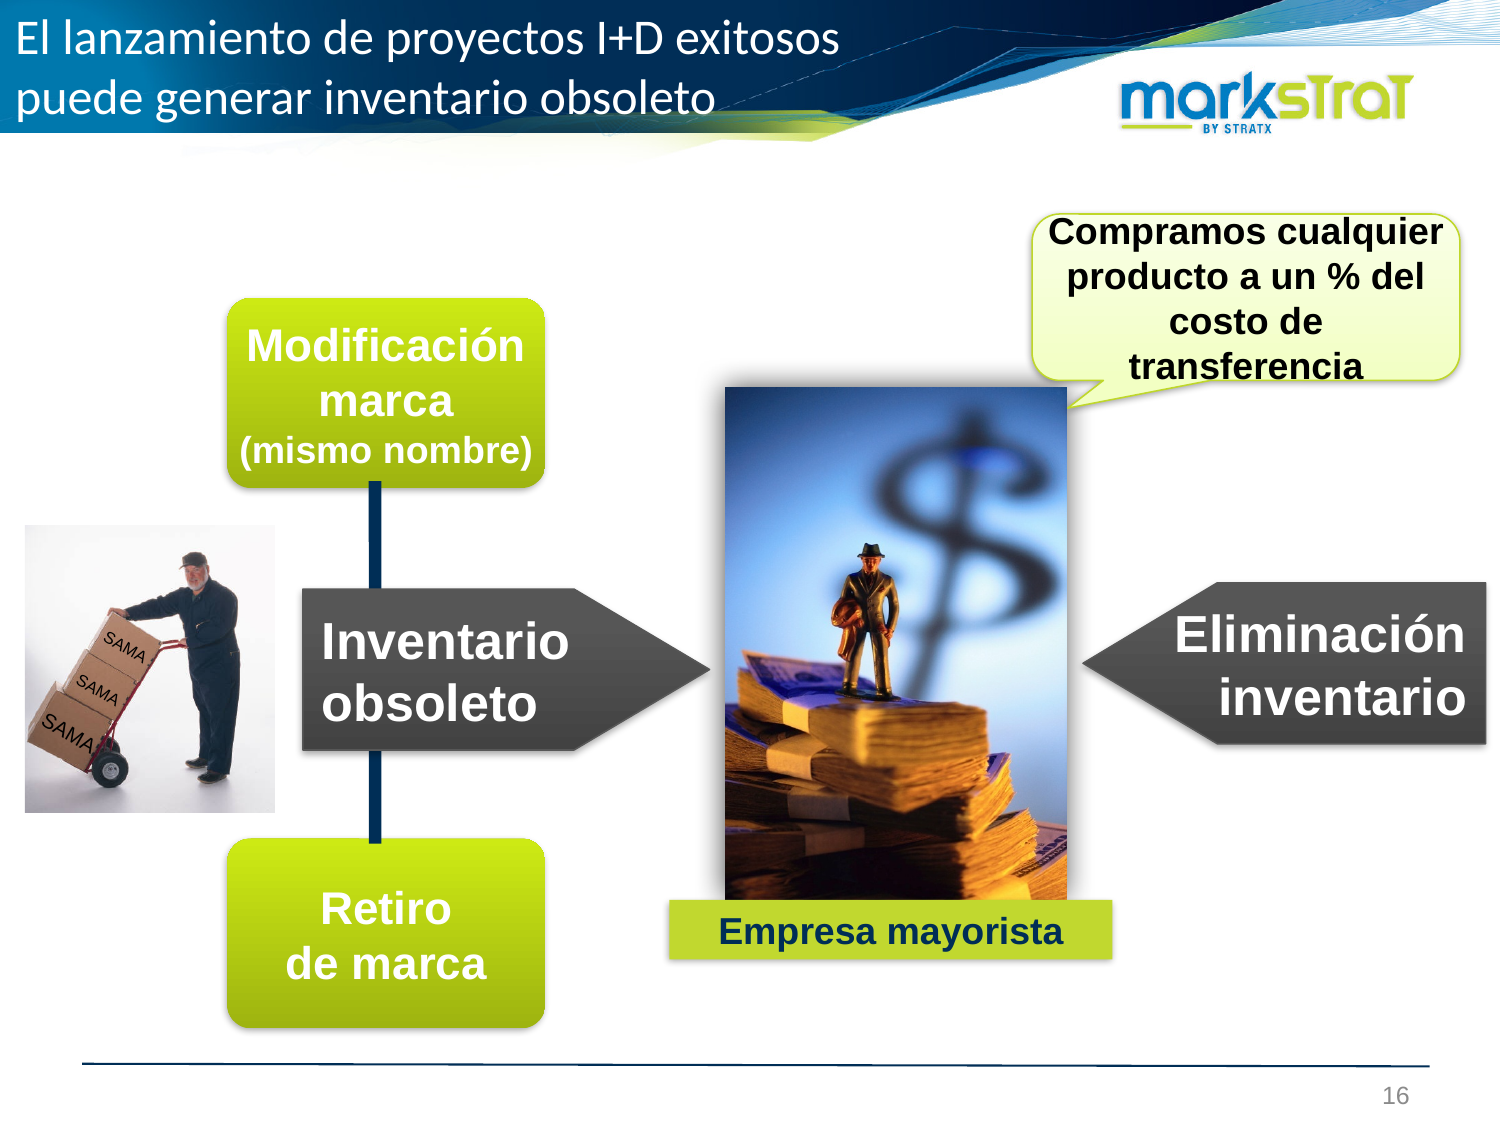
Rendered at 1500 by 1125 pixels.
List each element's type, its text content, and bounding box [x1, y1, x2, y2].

text_box Eliminación inventario [1082, 582, 1487, 745]
text_box Retiro de marca [227, 838, 546, 1029]
text_box Inventario obsoleto [302, 588, 711, 751]
picture [0, 0, 1500, 1125]
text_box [24, 524, 276, 813]
text_box Compramos cualquier producto a un % del costo de transferencia [1031, 213, 1461, 409]
text_box Empresa mayorista [669, 899, 1113, 960]
title El lanzamiento de proyectos I+D exitosos puede generar inventario obsoleto [0, 0, 938, 129]
text_box Modificación marca (mismo nombre) [227, 298, 546, 489]
slide_number 16 [1074, 1065, 1425, 1125]
